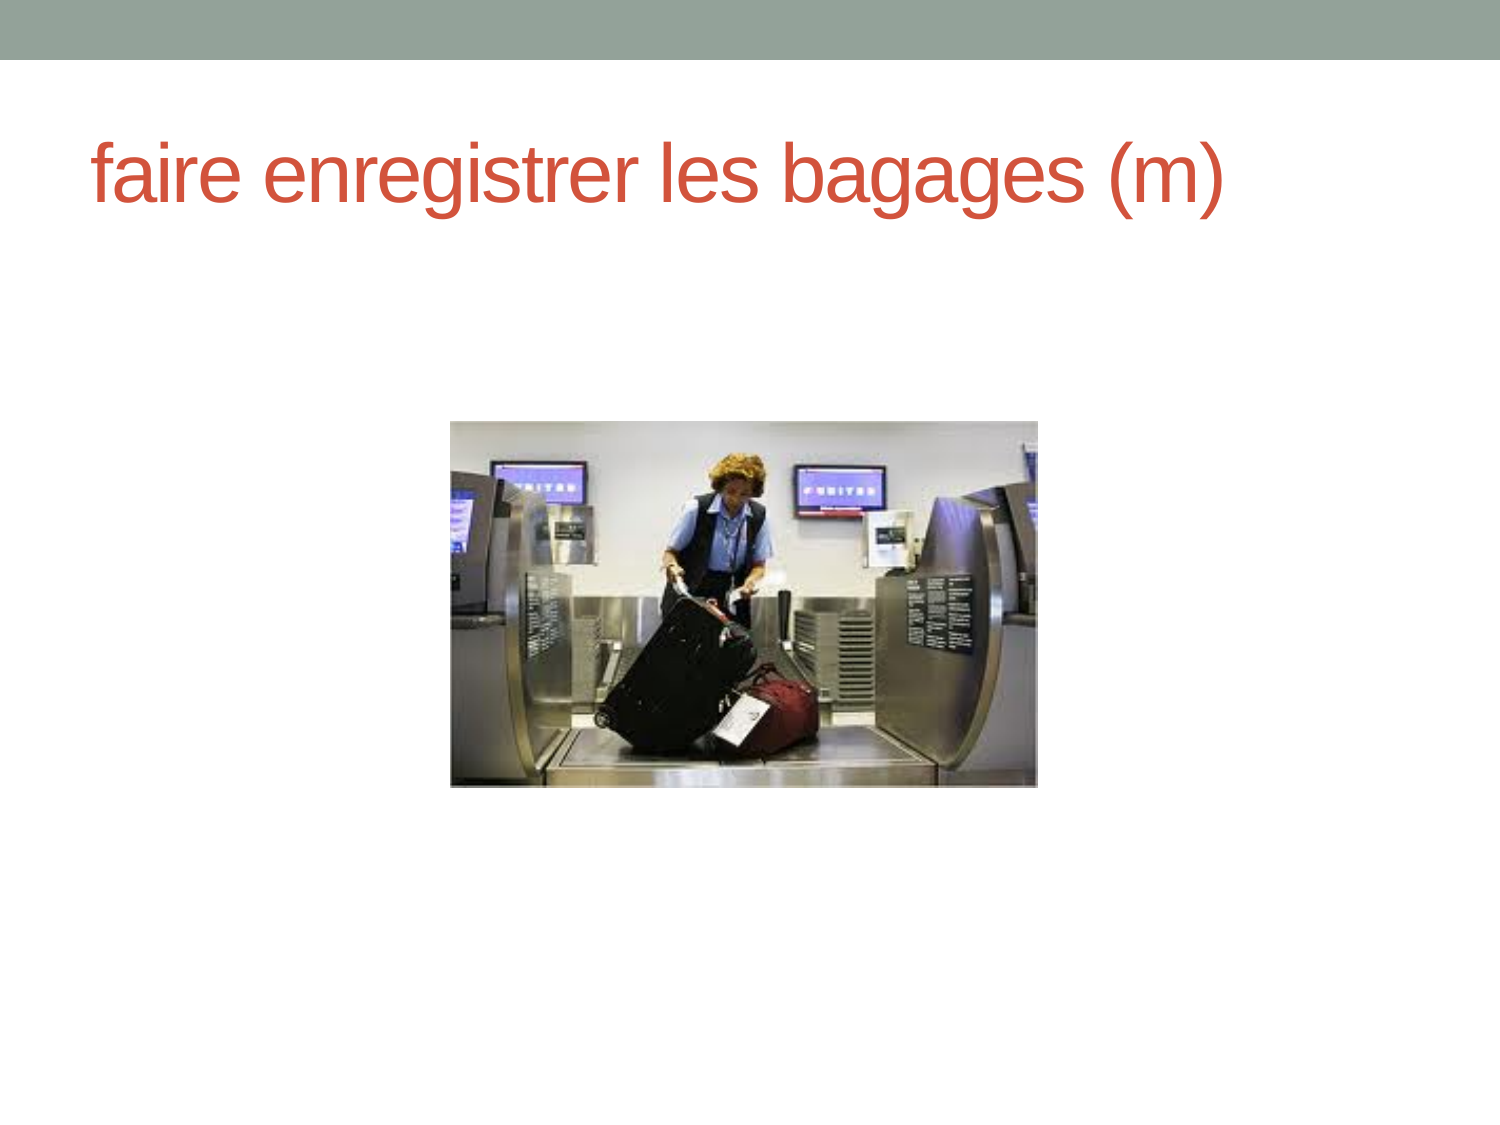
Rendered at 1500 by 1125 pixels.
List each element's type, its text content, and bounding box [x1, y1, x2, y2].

picture [449, 420, 1038, 788]
title faire enregistrer les bagages (m) [75, 87, 1425, 250]
